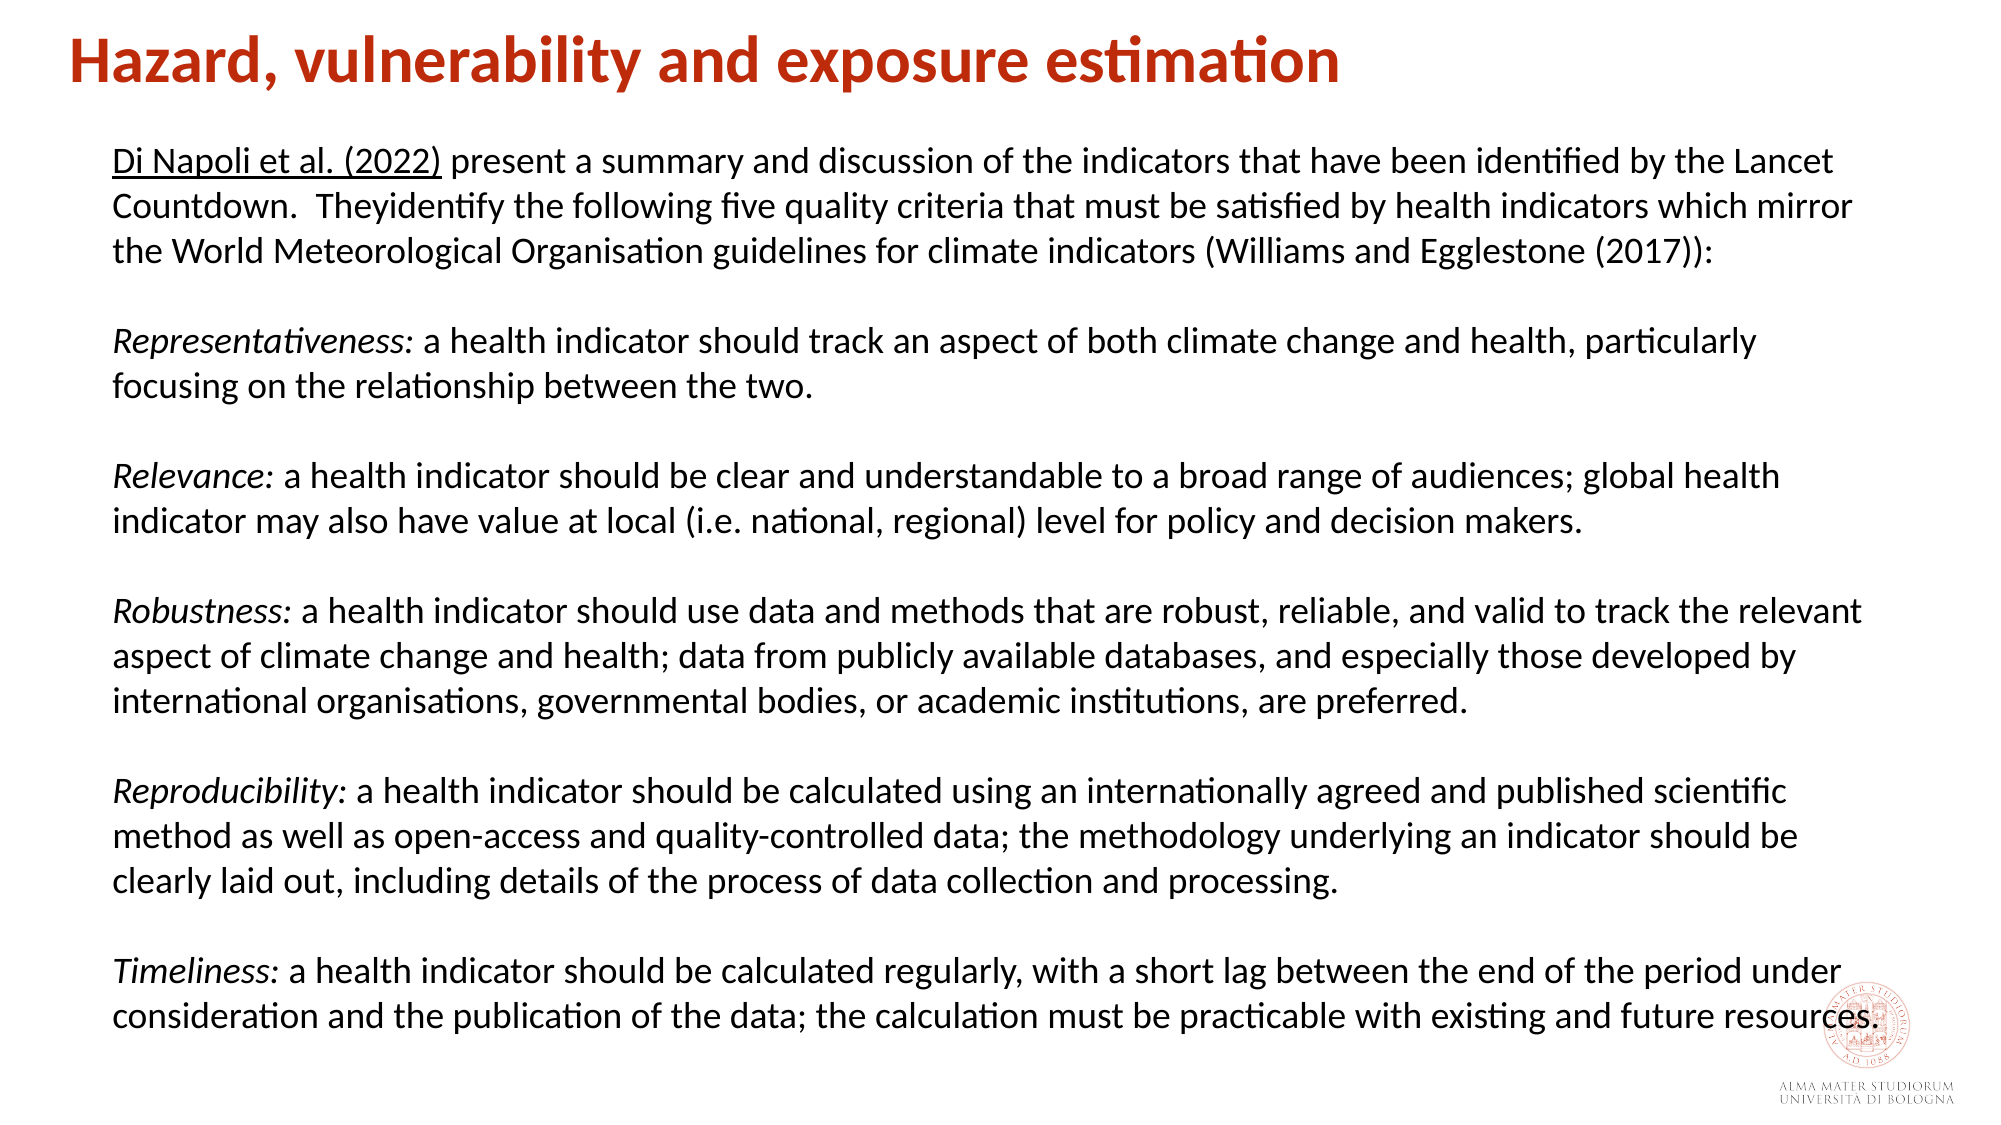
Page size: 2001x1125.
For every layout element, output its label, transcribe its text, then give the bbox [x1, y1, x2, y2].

list Hazard, vulnerability and exposure estimation [55, 42, 1898, 149]
text_box Di Napoli et al. (2022) present a summary and discussion of the indicators that have been identified by the Lancet Countdown. Theyidentify the following five quality criteria that must be satisfied by health indicators which mirror the World Meteorological Organisation guidelines for climate indicators (Williams and Egglestone (2017)): Representativeness: a health indicator should track an aspect of both climate change and health, particularly focusing on the relationship between the two. Relevance: a health indicator should be clear and understandable to a broad range of audiences; global health indicator may also have value at local (i.e. national, regional) level for policy and decision makers. Robustness: a health indicator should use data and methods that are robust, reliable, and valid to track the relevant aspect of climate change and health; data from publicly available databases, and especially those developed by international organisations, governmental bodies, or academic institutions, are preferred. Reproducibility: a health indicator should be calculated using an internationally agreed and published scientific method as well as open-access and quality-controlled data; the methodology underlying an indicator should be clearly laid out, including details of the process of data collection and processing. Timeliness: a health indicator should be calculated regularly, with a short lag between the end of the period under consideration and the publication of the data; the calculation must be practicable with existing and future resources. [97, 128, 1903, 1044]
picture [1752, 964, 1981, 1118]
